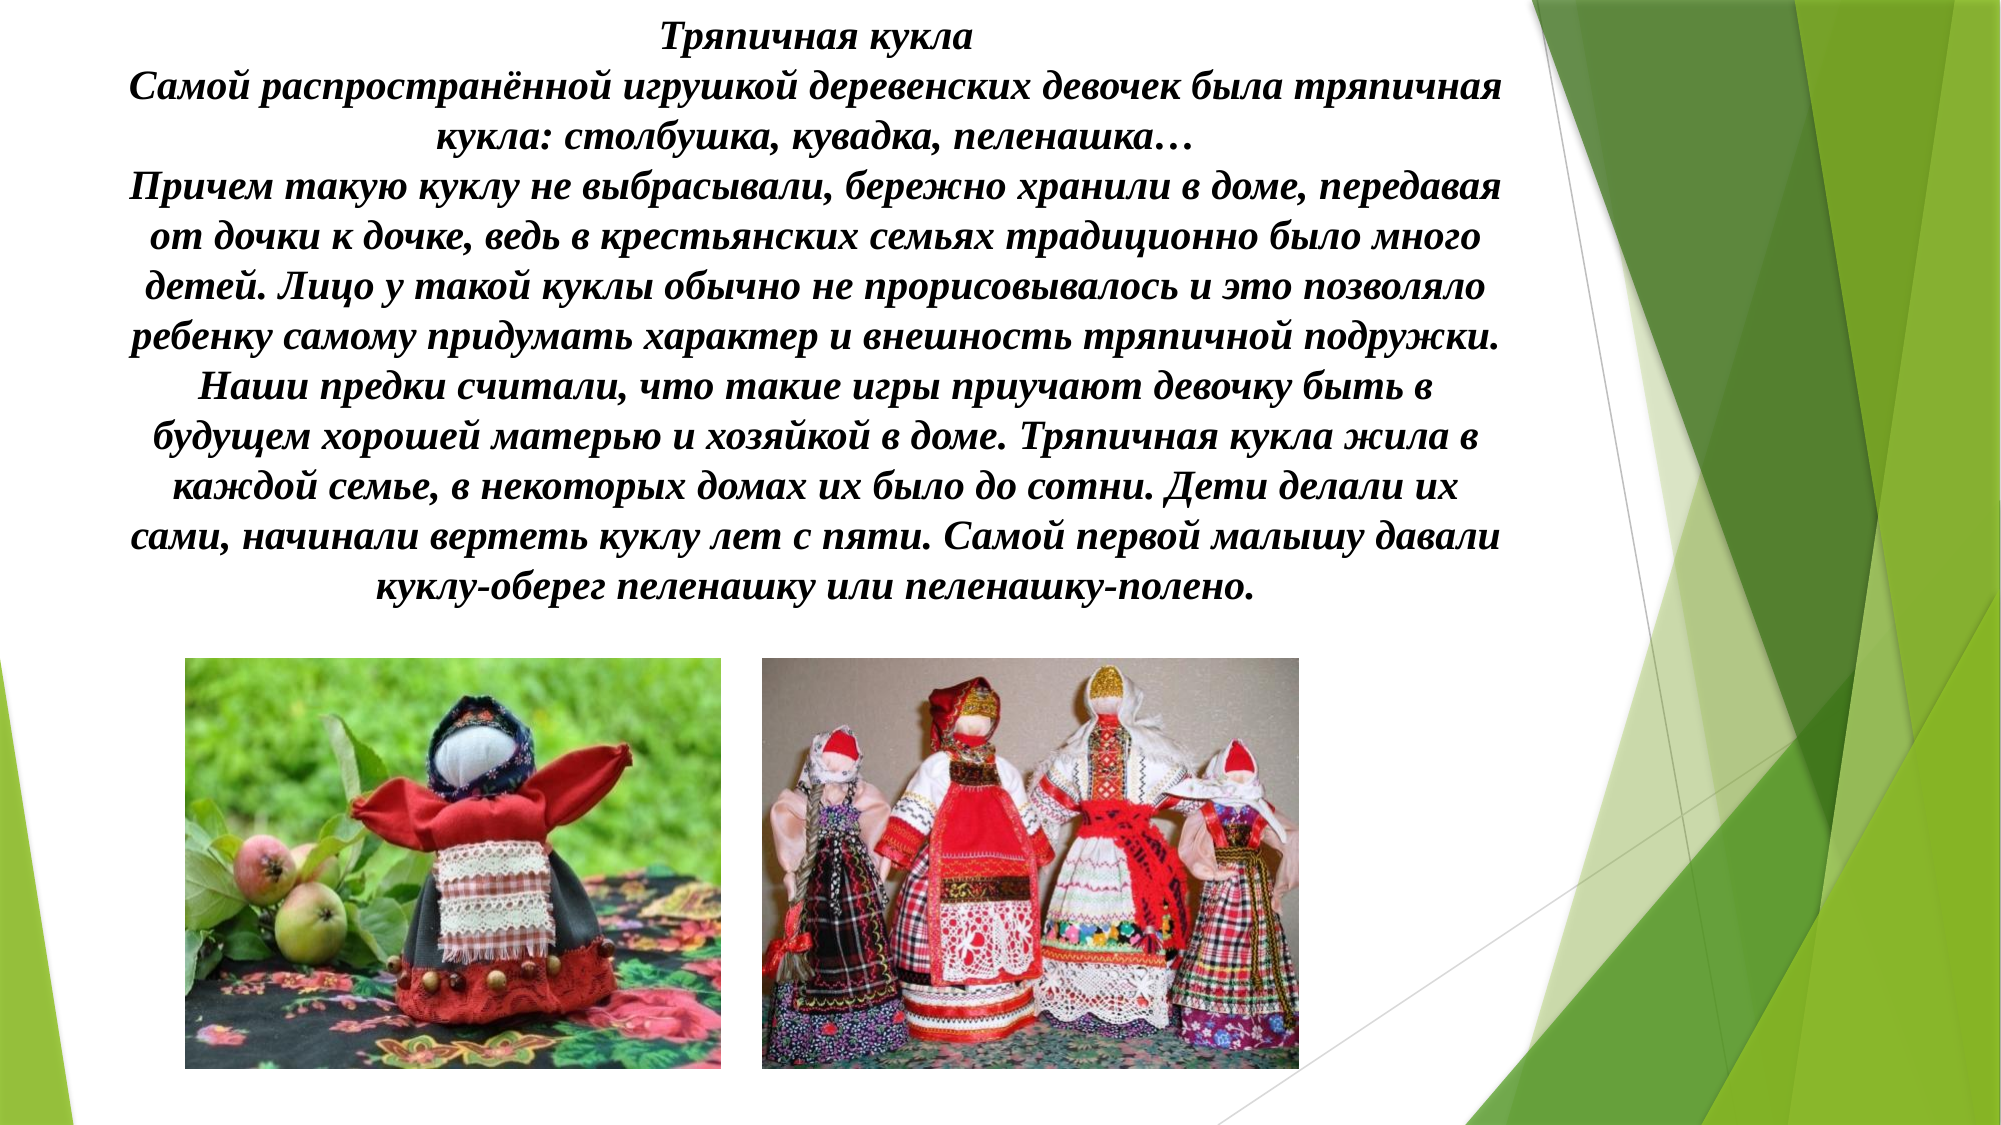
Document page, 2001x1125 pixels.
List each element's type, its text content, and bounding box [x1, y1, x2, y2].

picture [184, 657, 722, 1069]
picture [762, 657, 1299, 1069]
title Тряпичная кукла Самой распространённой игрушкой деревенских девочек была тряпичная кукла: столбушка, кувадка, пеленашка… Причем такую куклу не выбрасывали, бережно хранили в доме, передавая от дочки к дочке, ведь в крестьянских семьях традиционно было много детей. Лицо у такой куклы обычно не прорисовывалось и это позволяло ребенку самому придумать характер и внешность тряпичной подружки. Наши предки считали, что такие игры приучают девочку быть в будущем хорошей матерью и хозяйкой в доме. Тряпичная кукла жила в каждой семье, в некоторых домах их было до сотни. Дети делали их сами, начинали вертеть куклу лет с пяти. Самой первой малышу давали куклу-оберег пеленашку или пеленашку-полено. [111, 0, 1522, 217]
